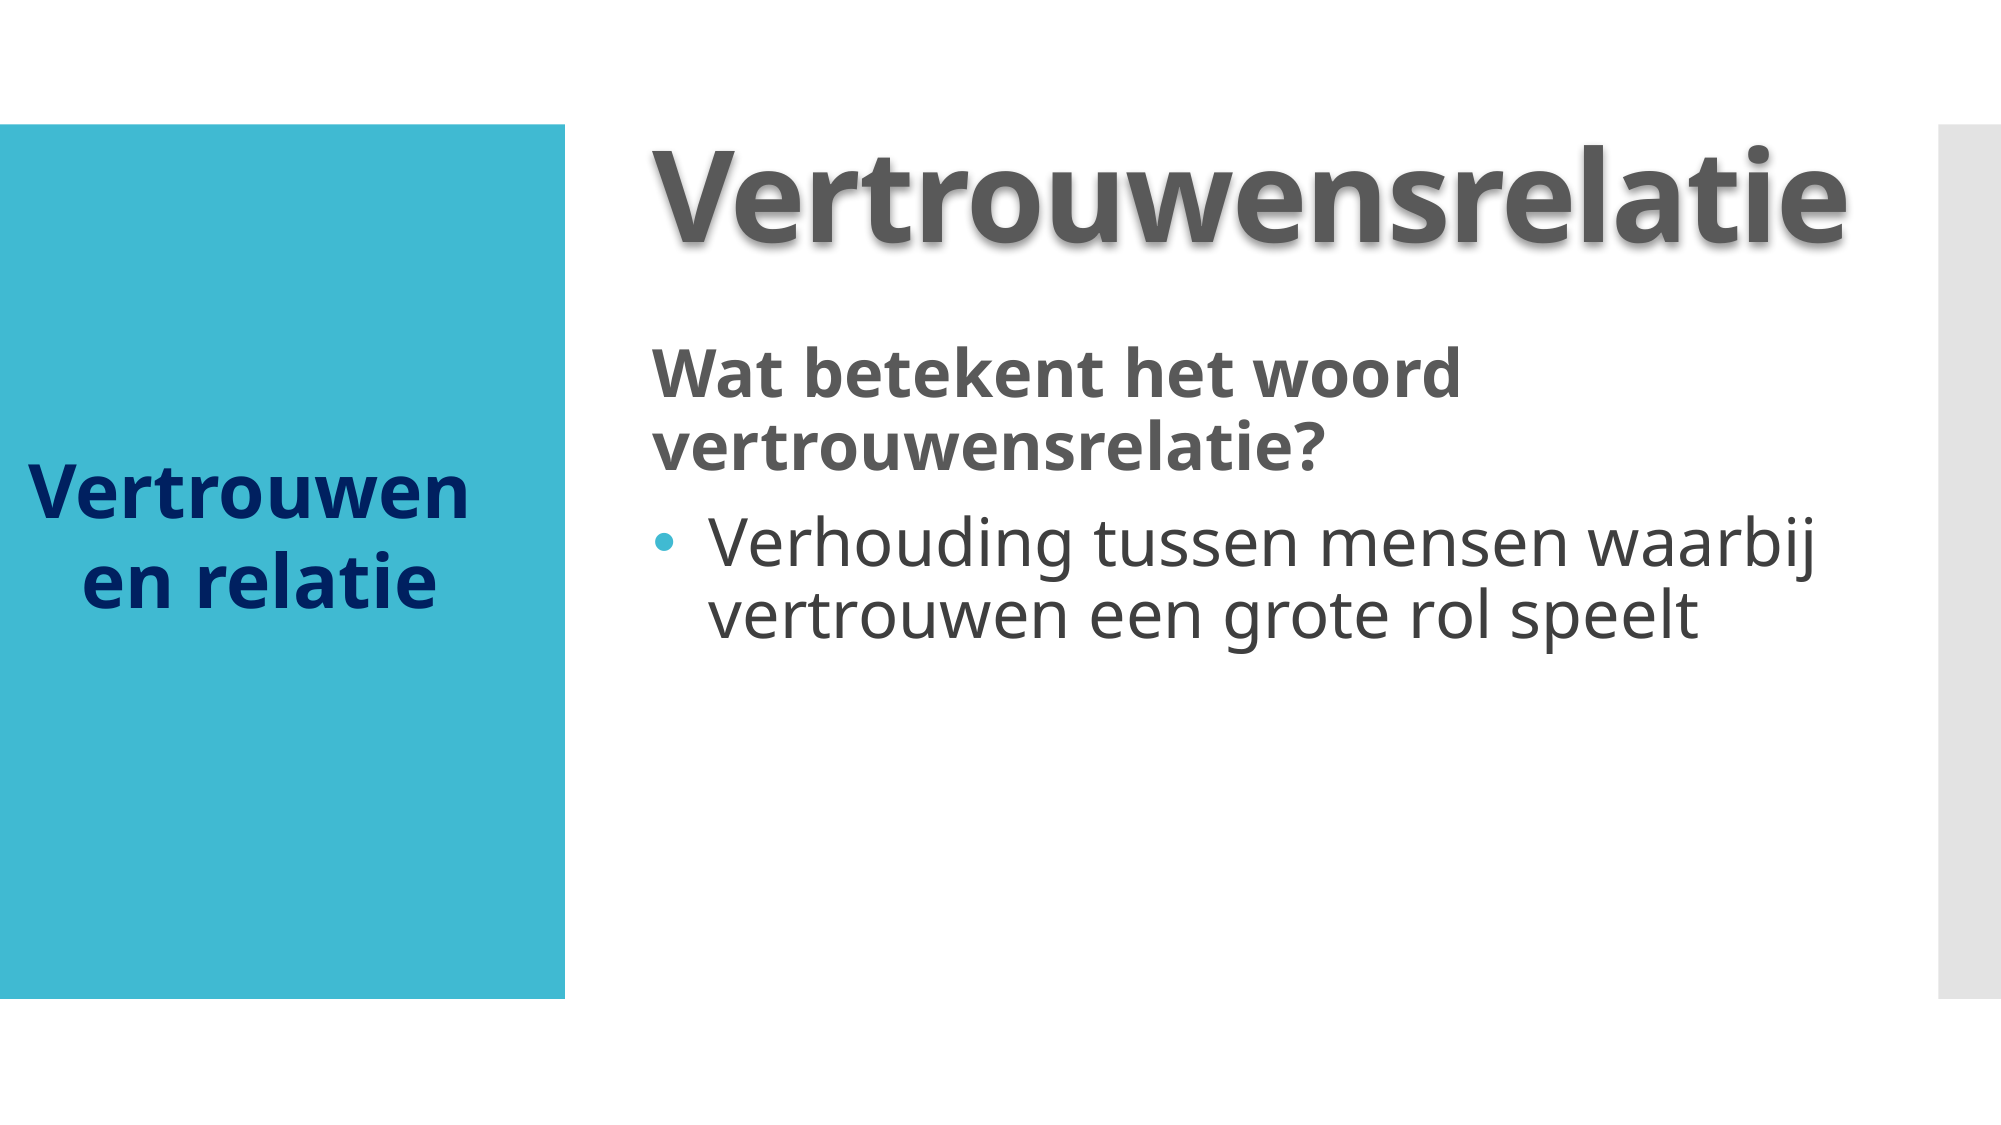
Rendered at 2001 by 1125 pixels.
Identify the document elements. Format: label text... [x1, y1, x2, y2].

title Vertrouwensrelatie [637, 28, 1903, 278]
text_box Vertrouwen en relatie [13, 435, 507, 631]
list Wat betekent het woord vertrouwensrelatie? Verhouding tussen mensen waarbij vertrouwen een grote rol speelt [637, 332, 1903, 972]
